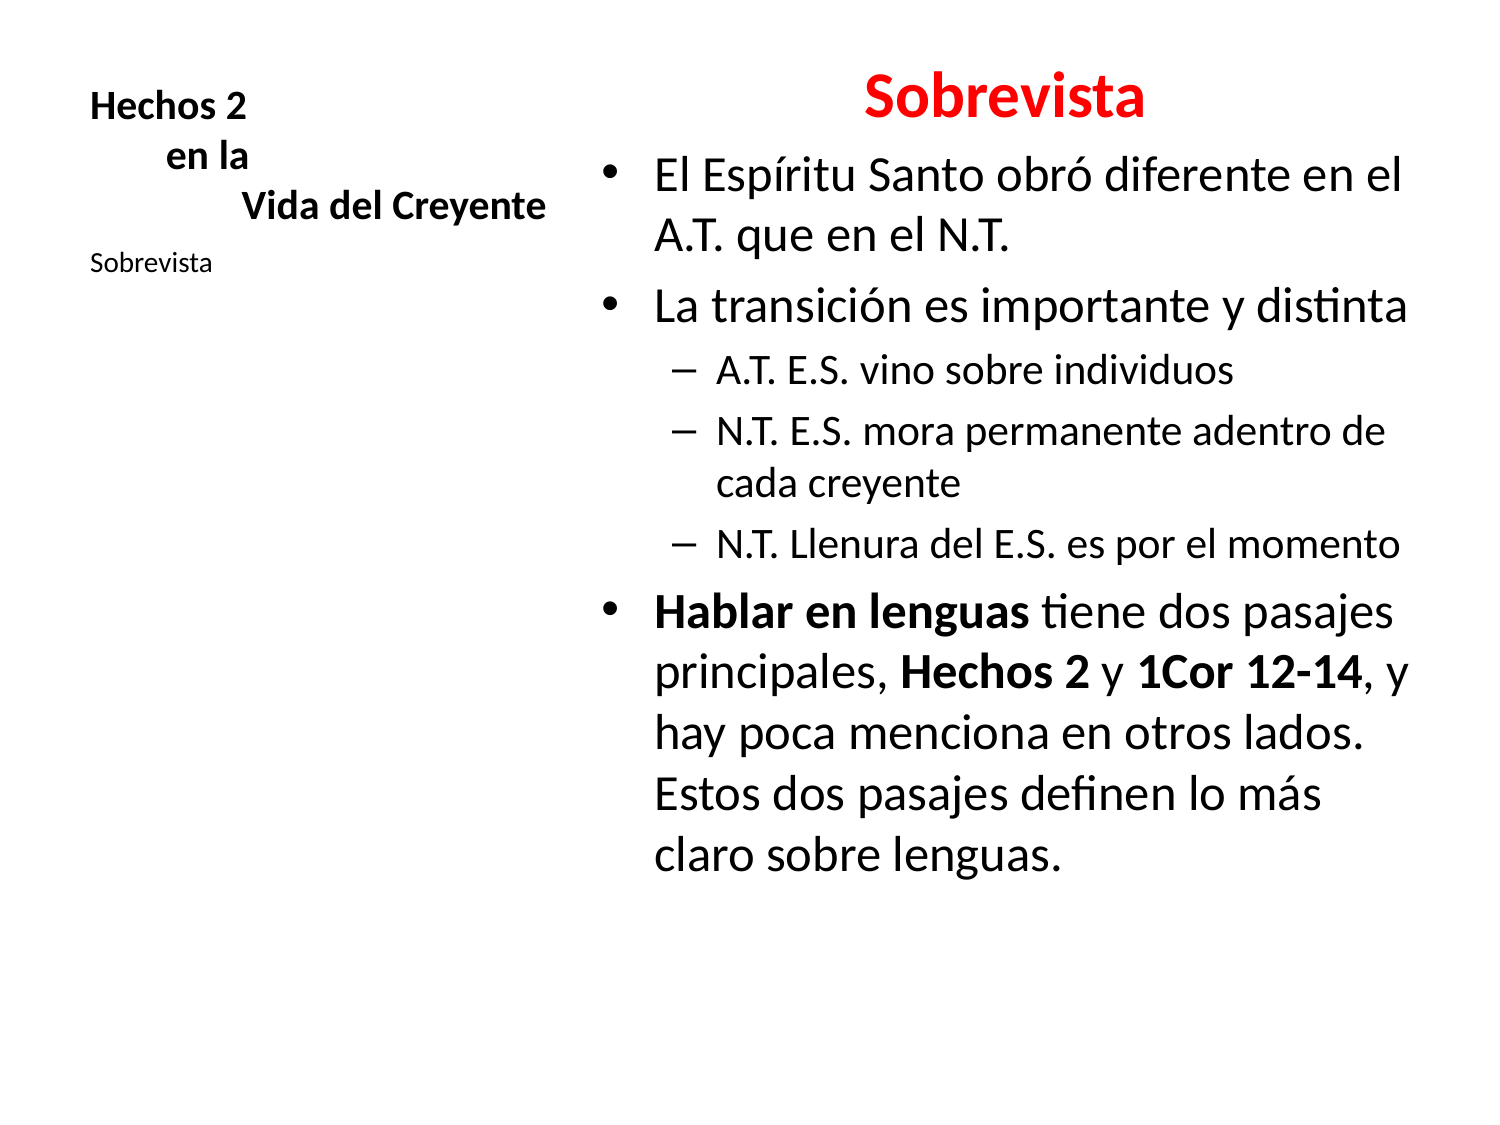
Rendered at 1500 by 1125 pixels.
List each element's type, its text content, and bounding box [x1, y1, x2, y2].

list Sobrevista [75, 235, 569, 1005]
list Sobrevista El Espíritu Santo obró diferente en el A.T. que en el N.T. La transición es importante y distinta A.T. E.S. vino sobre individuos N.T. E.S. mora permanente adentro de cada creyente N.T. Llenura del E.S. es por el momento Hablar en lenguas tiene dos pasajes principales, Hechos 2 y 1Cor 12-14, y hay poca menciona en otros lados. Estos dos pasajes definen lo más claro sobre lenguas. [586, 44, 1425, 1005]
title Hechos 2 en la Vida del Creyente [75, 44, 569, 235]
